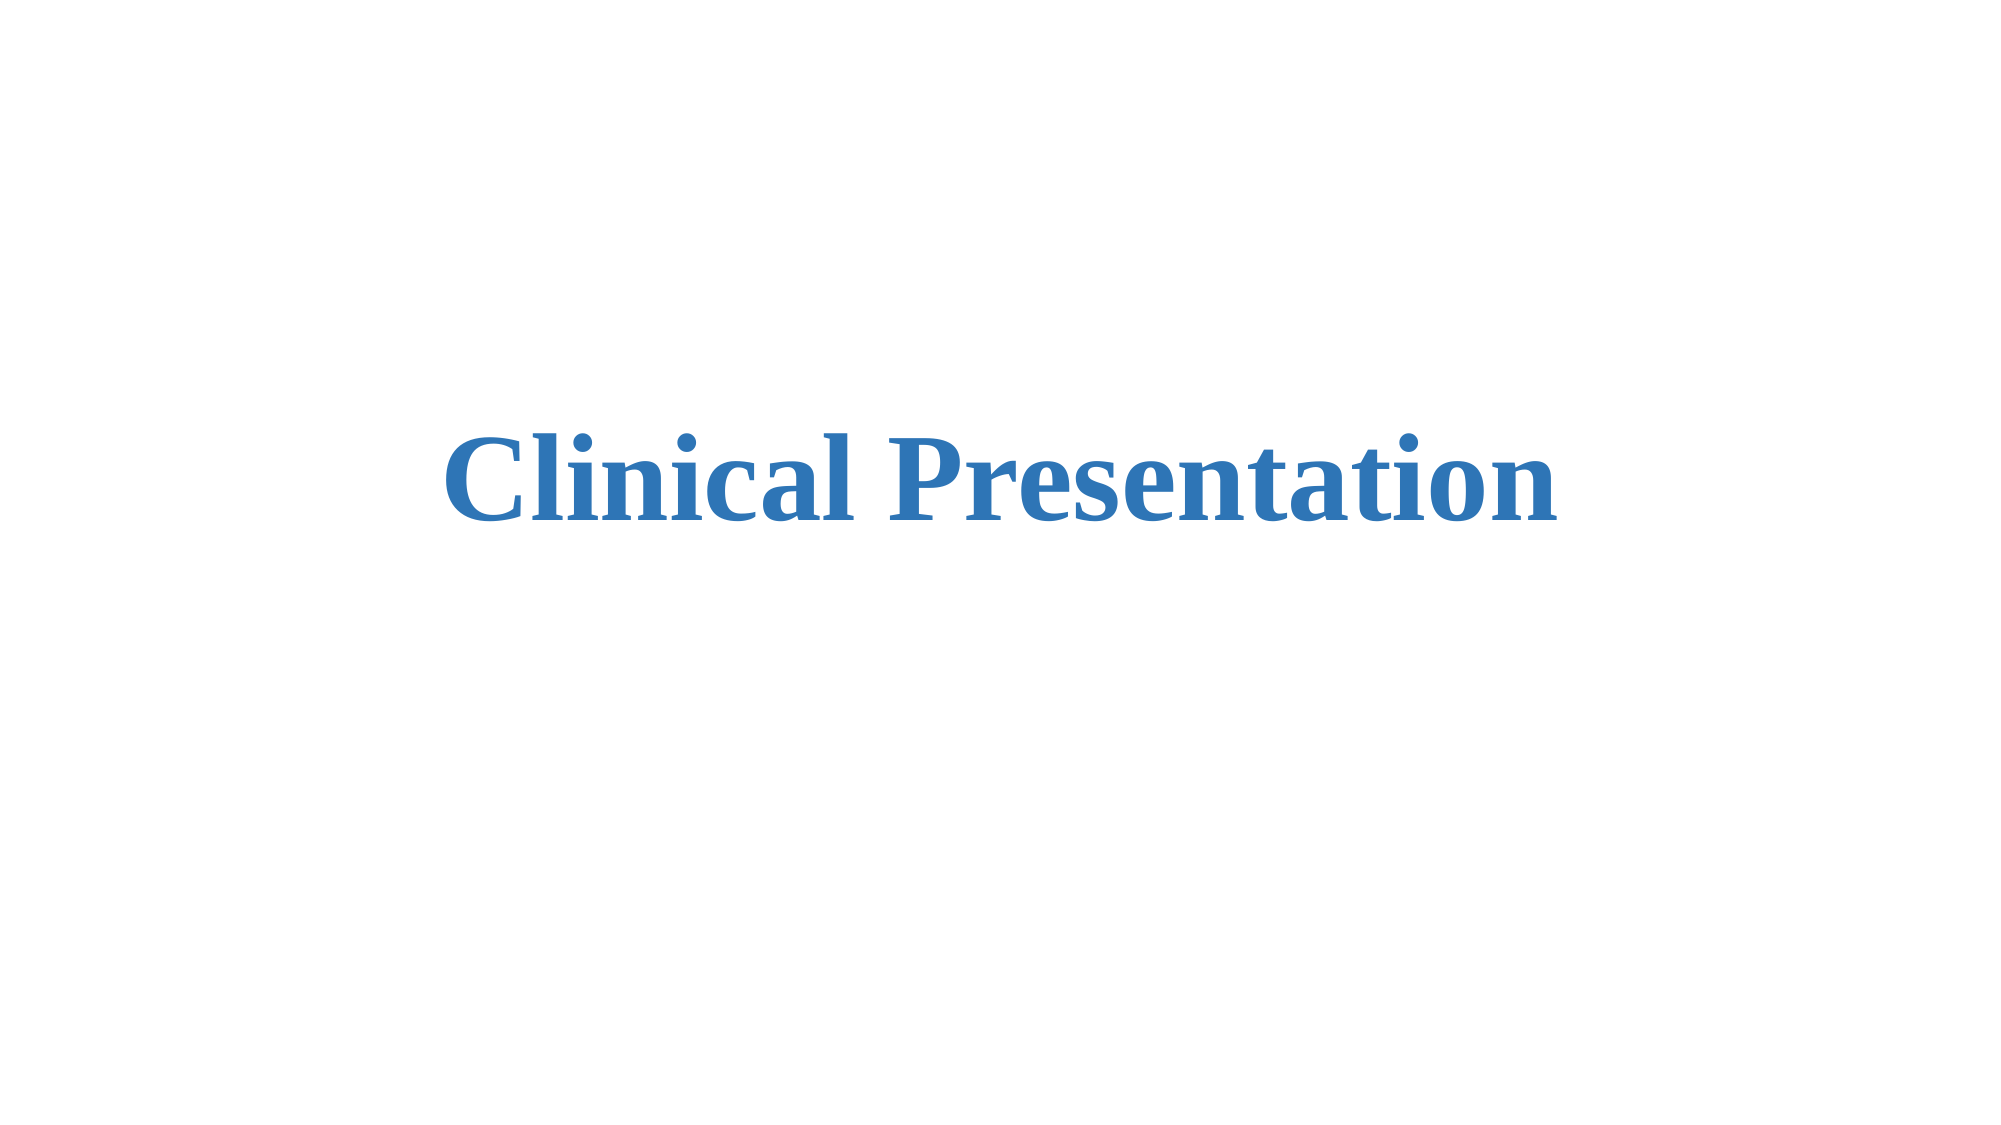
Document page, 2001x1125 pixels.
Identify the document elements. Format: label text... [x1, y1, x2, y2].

title Clinical Presentation [137, 431, 1863, 649]
